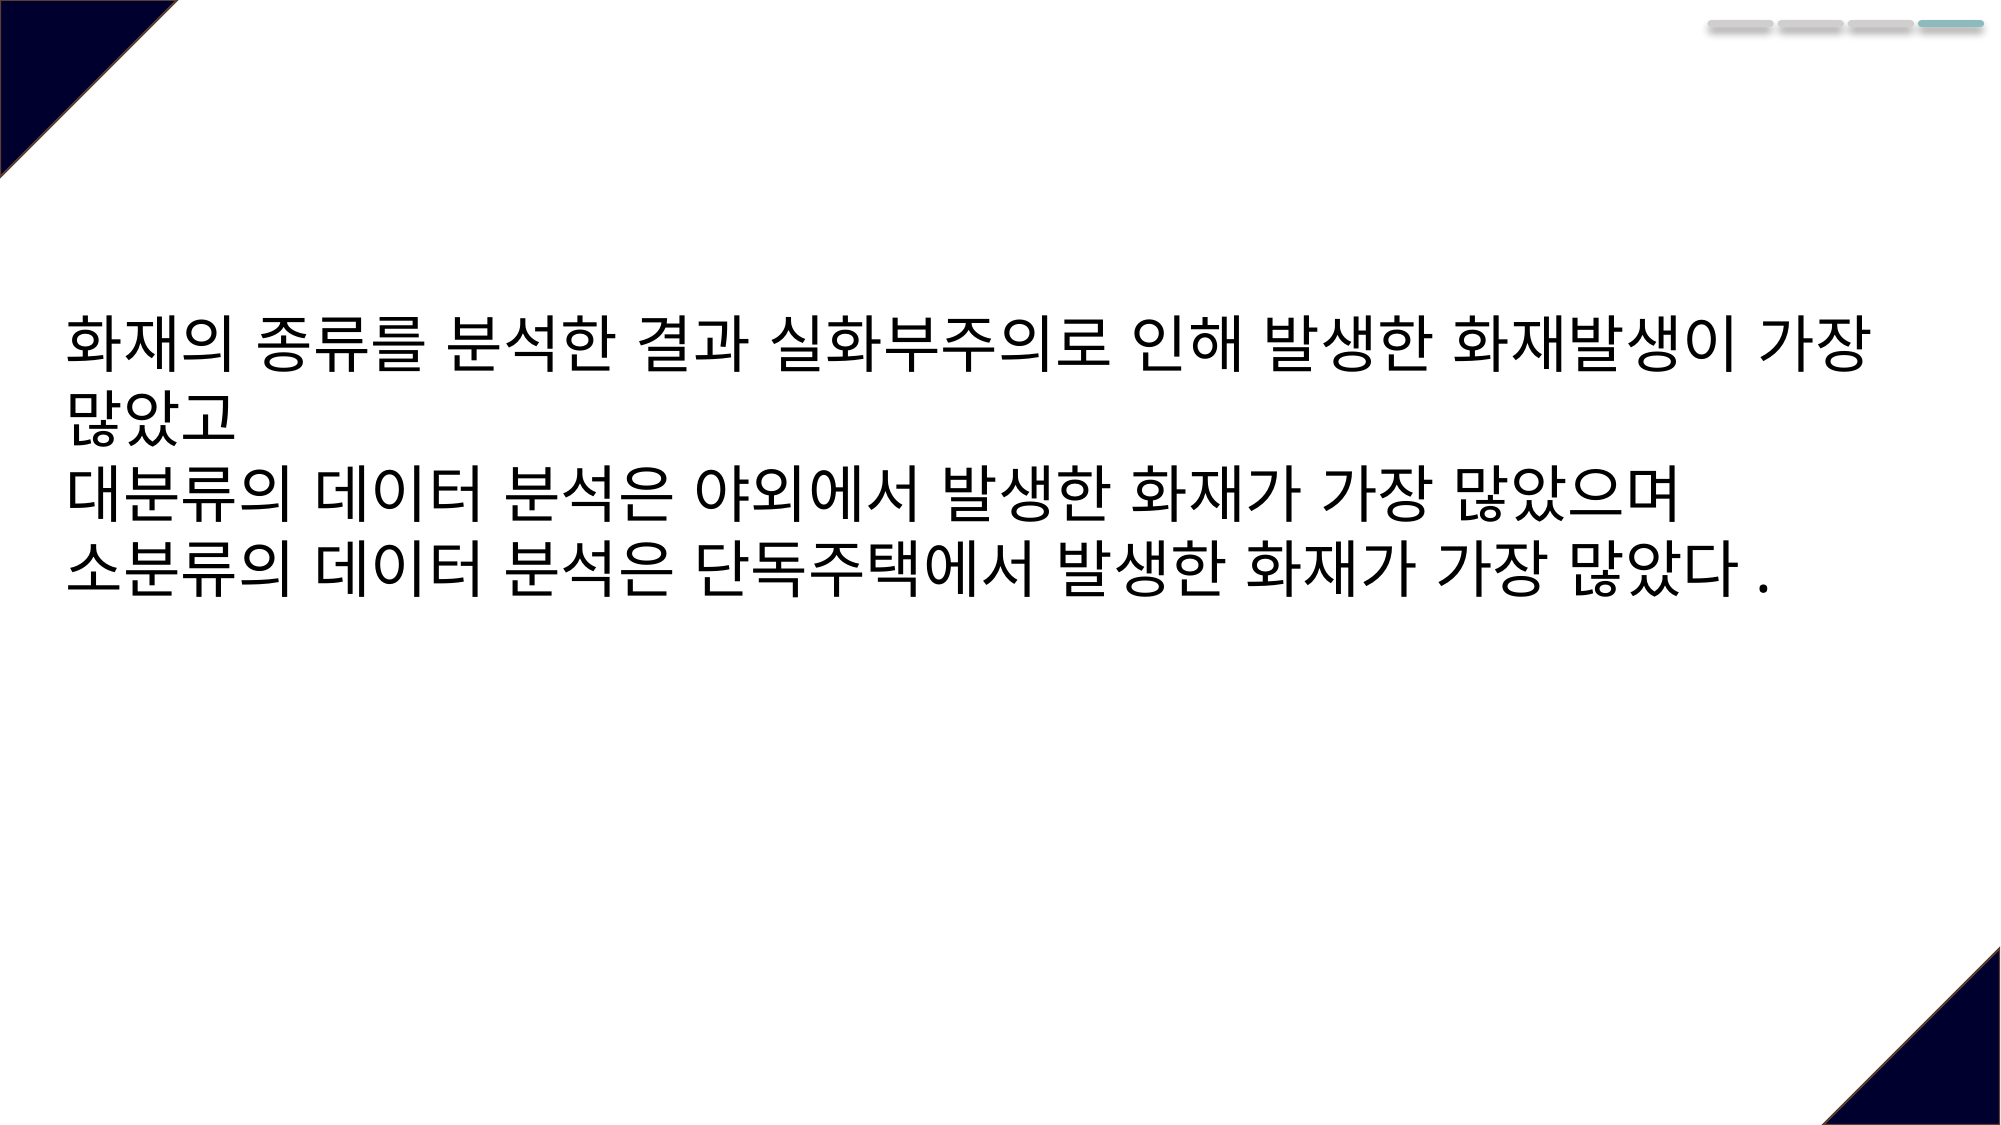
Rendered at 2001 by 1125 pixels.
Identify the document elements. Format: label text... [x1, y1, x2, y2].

text_box 화재의 종류를 분석한 결과 실화부주의로 인해 발생한 화재발생이 가장 많았고 대분류의 데이터 분석은 야외에서 발생한 화재가 가장 많았으며 소분류의 데이터 분석은 단독주택에서 발생한 화재가 가장 많았다. [51, 297, 1981, 613]
